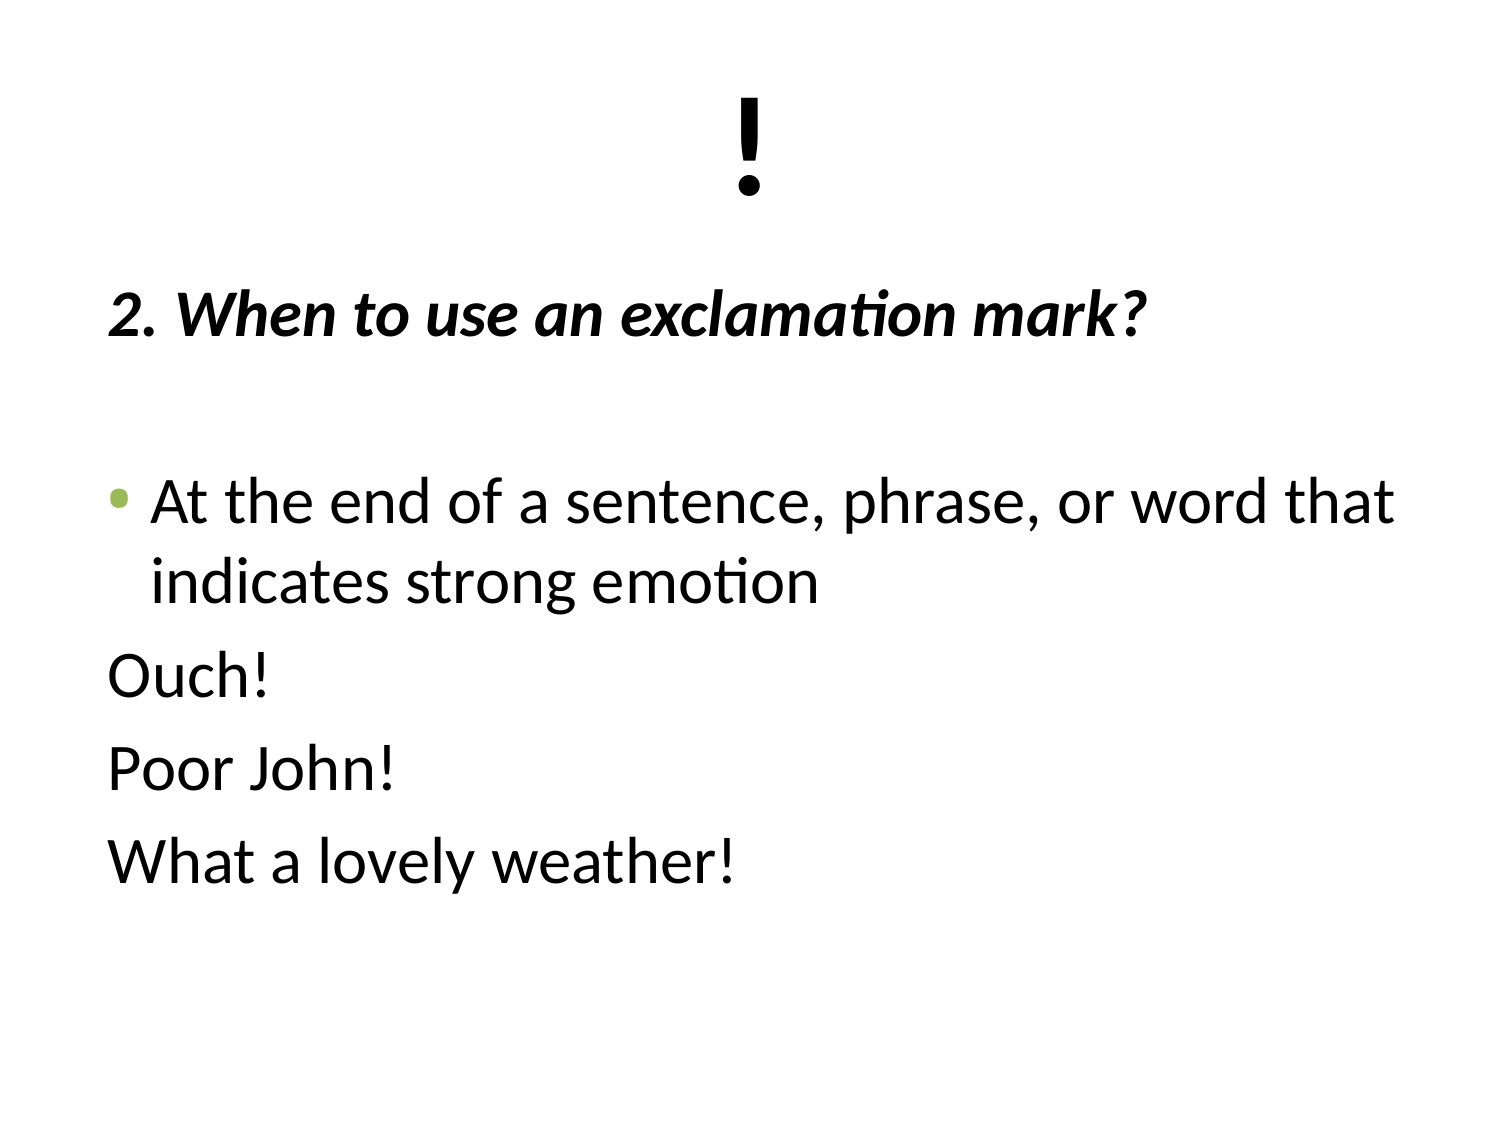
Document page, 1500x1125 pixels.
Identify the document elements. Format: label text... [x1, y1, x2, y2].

title ! [75, 45, 1425, 233]
list 2. When to use an exclamation mark? At the end of a sentence, phrase, or word that indicates strong emotion Ouch! Poor John! What a lovely weather! [75, 262, 1425, 1005]
